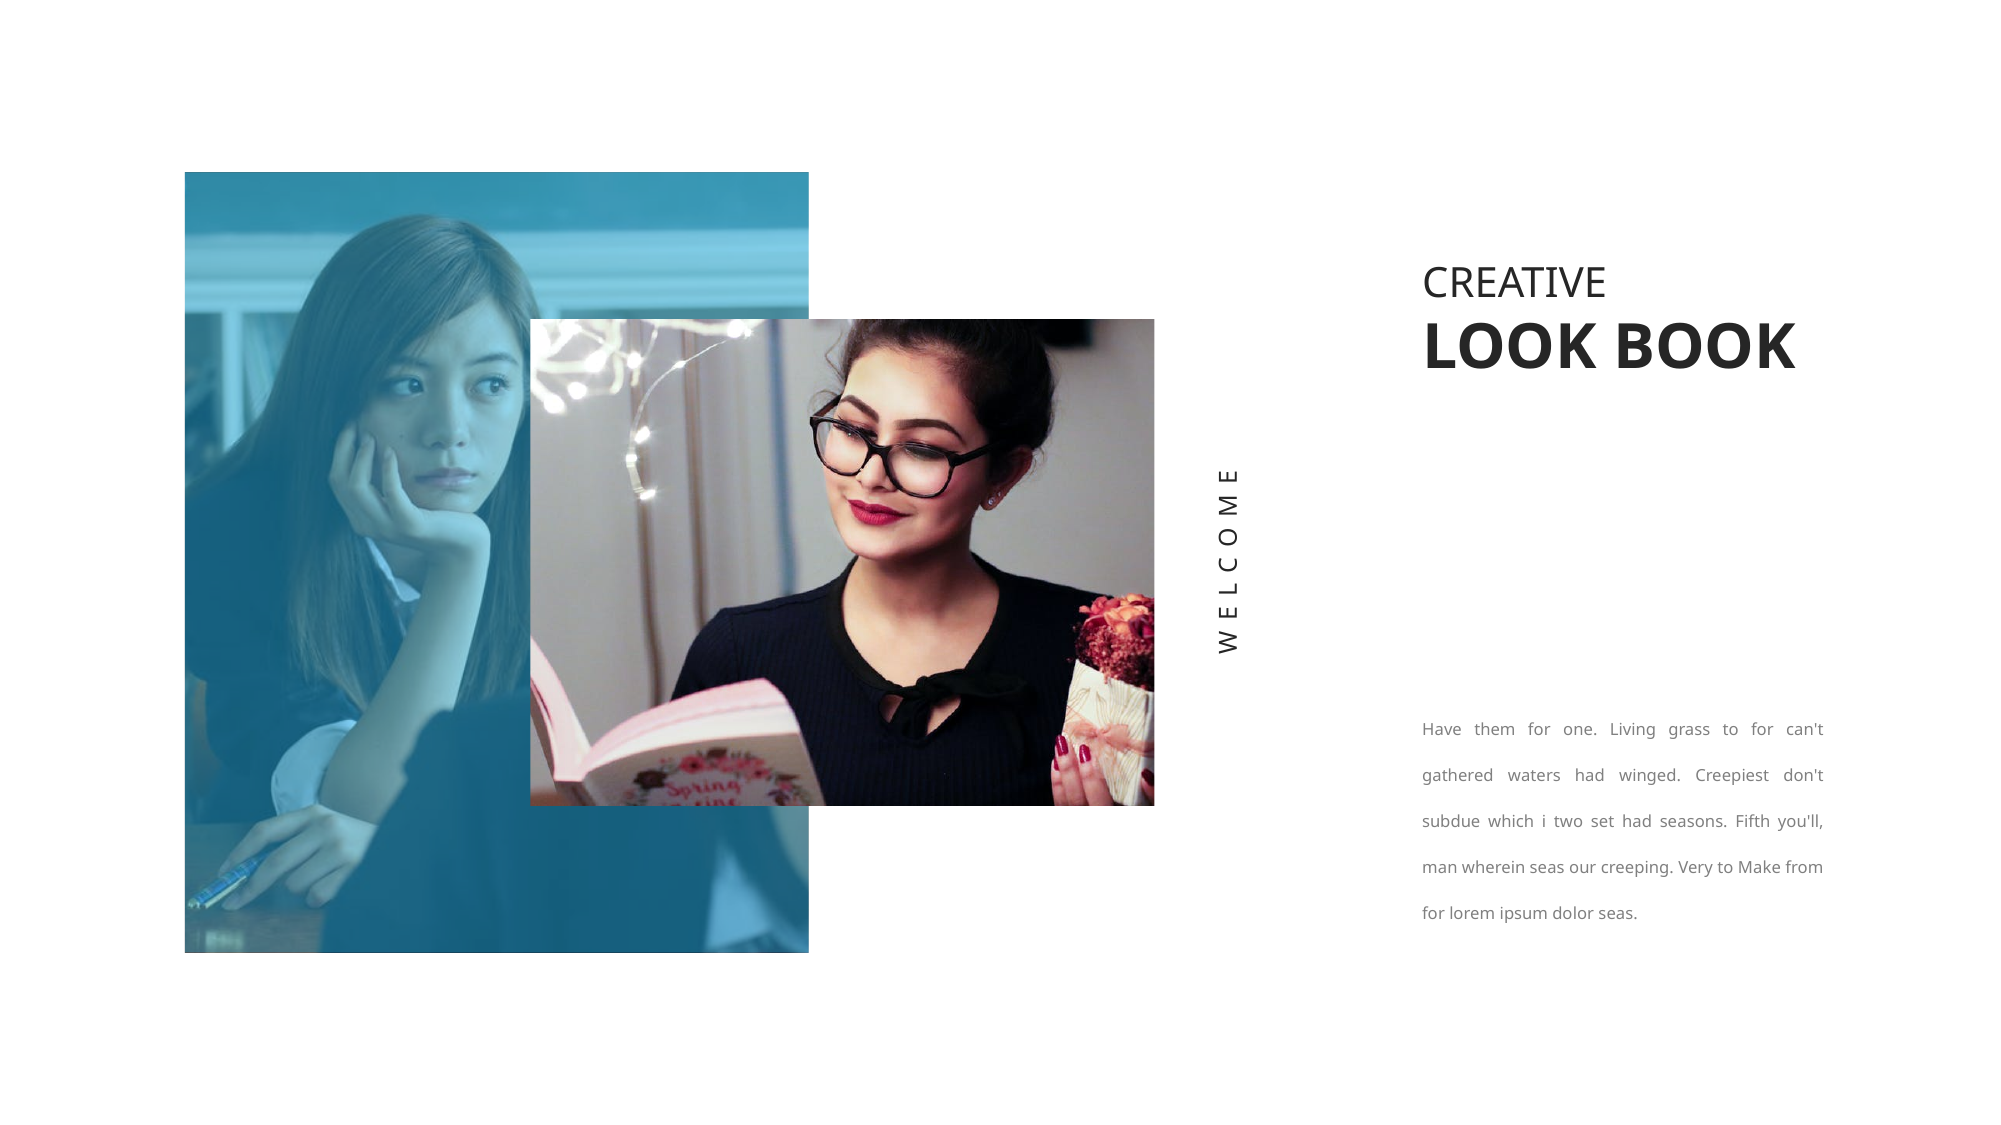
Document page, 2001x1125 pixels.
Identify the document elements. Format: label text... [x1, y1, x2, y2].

text_box WELCOME [1204, 444, 1250, 681]
text_box CREATIVE LOOK BOOK [1407, 248, 1858, 389]
text_box Have them for one. Living grass to for can't gathered waters had winged. Creepiest don't subdue which i two set had seasons. Fifth you'll, man wherein seas our creeping. Very to Make from for lorem ipsum dolor seas. [1407, 685, 1840, 930]
picture [184, 172, 1155, 953]
